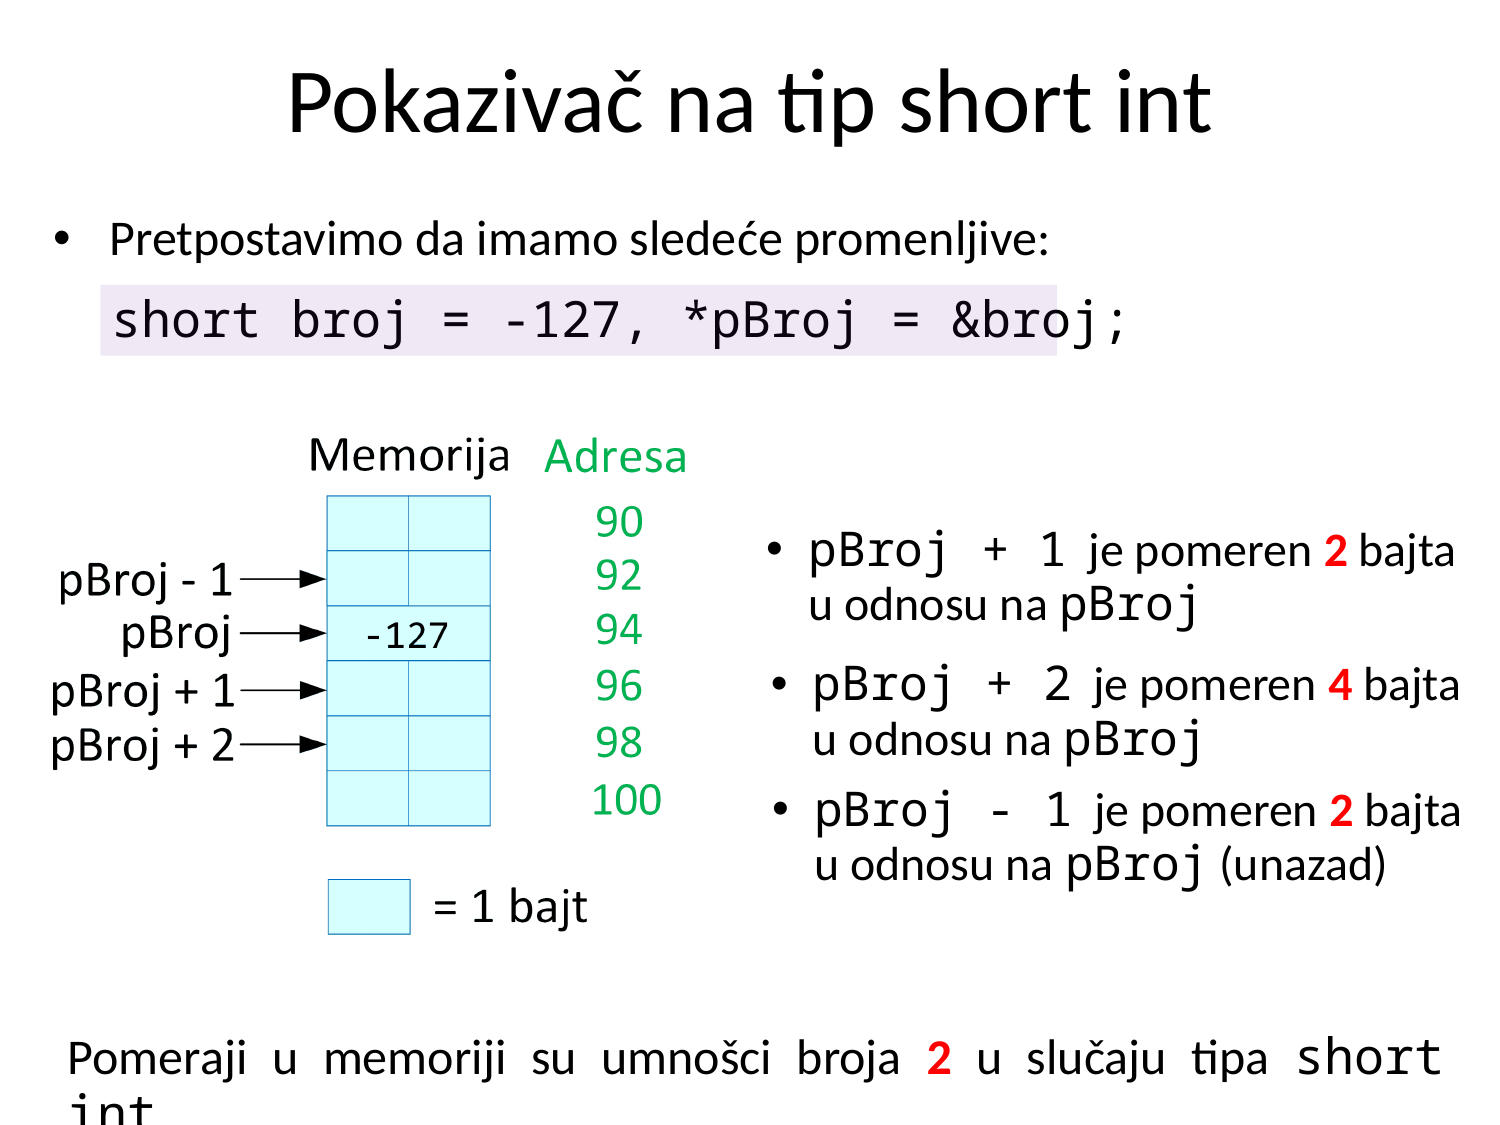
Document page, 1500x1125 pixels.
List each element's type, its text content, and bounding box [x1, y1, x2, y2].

picture [22, 408, 715, 962]
text_box pBroj - 1 je pomeren 2 bajta u odnosu na pBroj (unazad) [755, 775, 1483, 905]
text_box pBroj + 1 je pomeren 2 bajta u odnosu na pBroj [749, 515, 1477, 646]
text_box Pretpostavimo da imamo sledeće promenljive: short broj = -127, *pBroj = &broj; [38, 202, 1436, 381]
text_box pBroj + 2 je pomeren 4 bajta u odnosu na pBroj [754, 649, 1482, 780]
text_box Pomeraji u memoriji su umnošci broja 2 u slučaju tipa short int. [53, 1021, 1459, 1111]
title Pokazivač na tip short int [112, 2, 1388, 190]
text_box [98, 283, 1059, 358]
